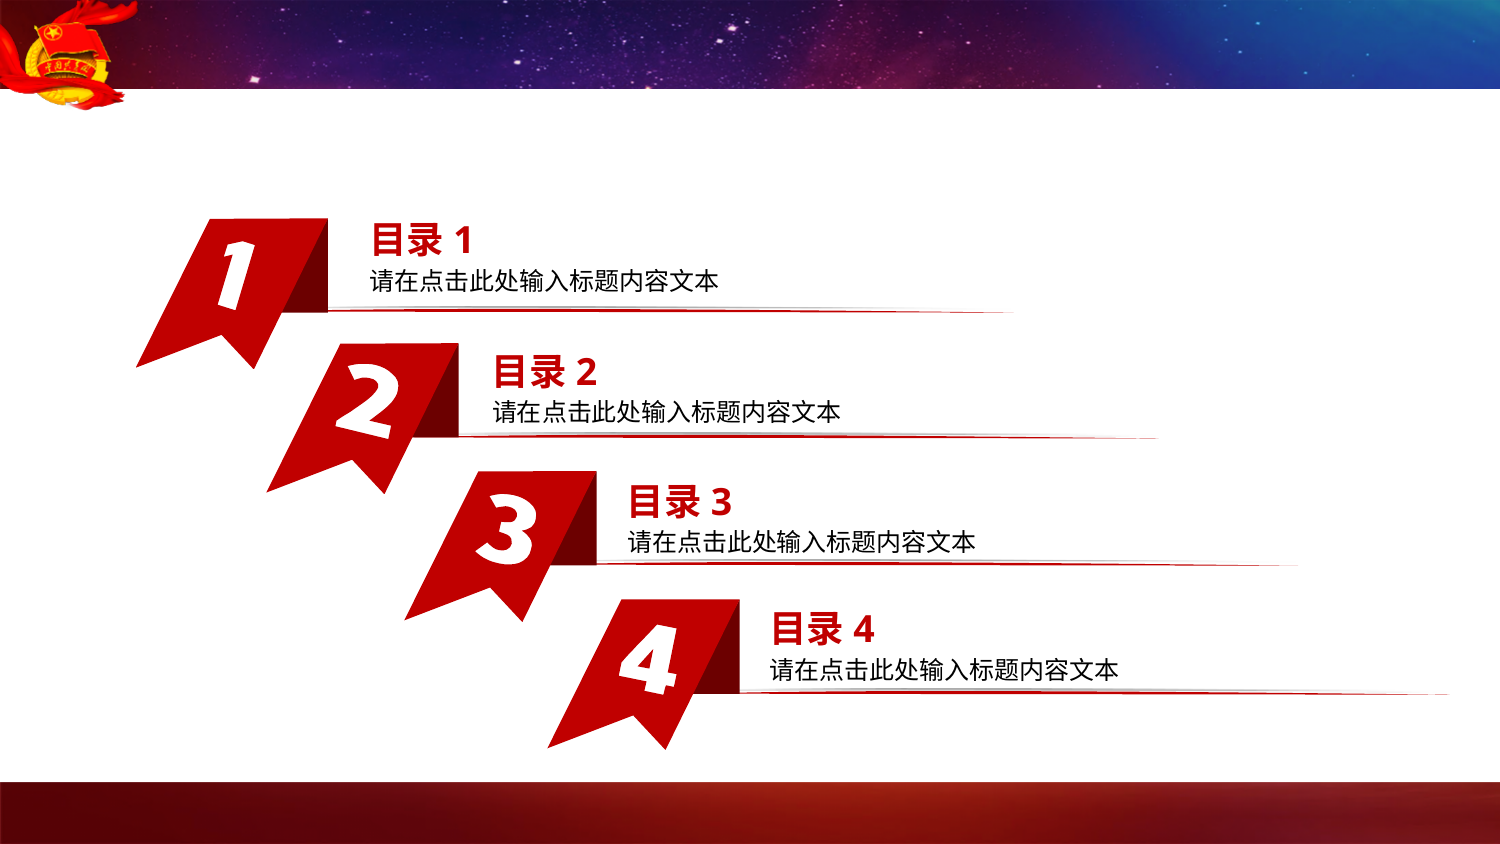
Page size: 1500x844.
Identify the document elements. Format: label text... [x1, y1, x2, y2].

text_box 目录2 [477, 340, 613, 389]
picture [0, 0, 1500, 112]
text_box [551, 473, 597, 566]
text_box 目录1 [354, 209, 490, 258]
text_box [328, 308, 1014, 313]
text_box [694, 601, 740, 694]
picture [0, 783, 1500, 844]
text_box 请在点击此处输入标题内容文本 [754, 646, 1135, 688]
text_box [266, 343, 459, 495]
text_box 目录3 [612, 470, 748, 518]
text_box [135, 218, 328, 370]
text_box 请在点击此处输入标题内容文本 [354, 258, 735, 303]
text_box 请在点击此处输入标题内容文本 [477, 389, 858, 432]
text_box [459, 434, 1159, 439]
text_box [547, 599, 740, 751]
text_box [404, 470, 597, 623]
text_box [413, 345, 459, 438]
text_box [597, 562, 1299, 566]
text_box 请在点击此处输入标题内容文本 [612, 518, 992, 559]
text_box [283, 221, 328, 313]
text_box [740, 691, 1450, 695]
text_box 目录4 [754, 597, 890, 646]
